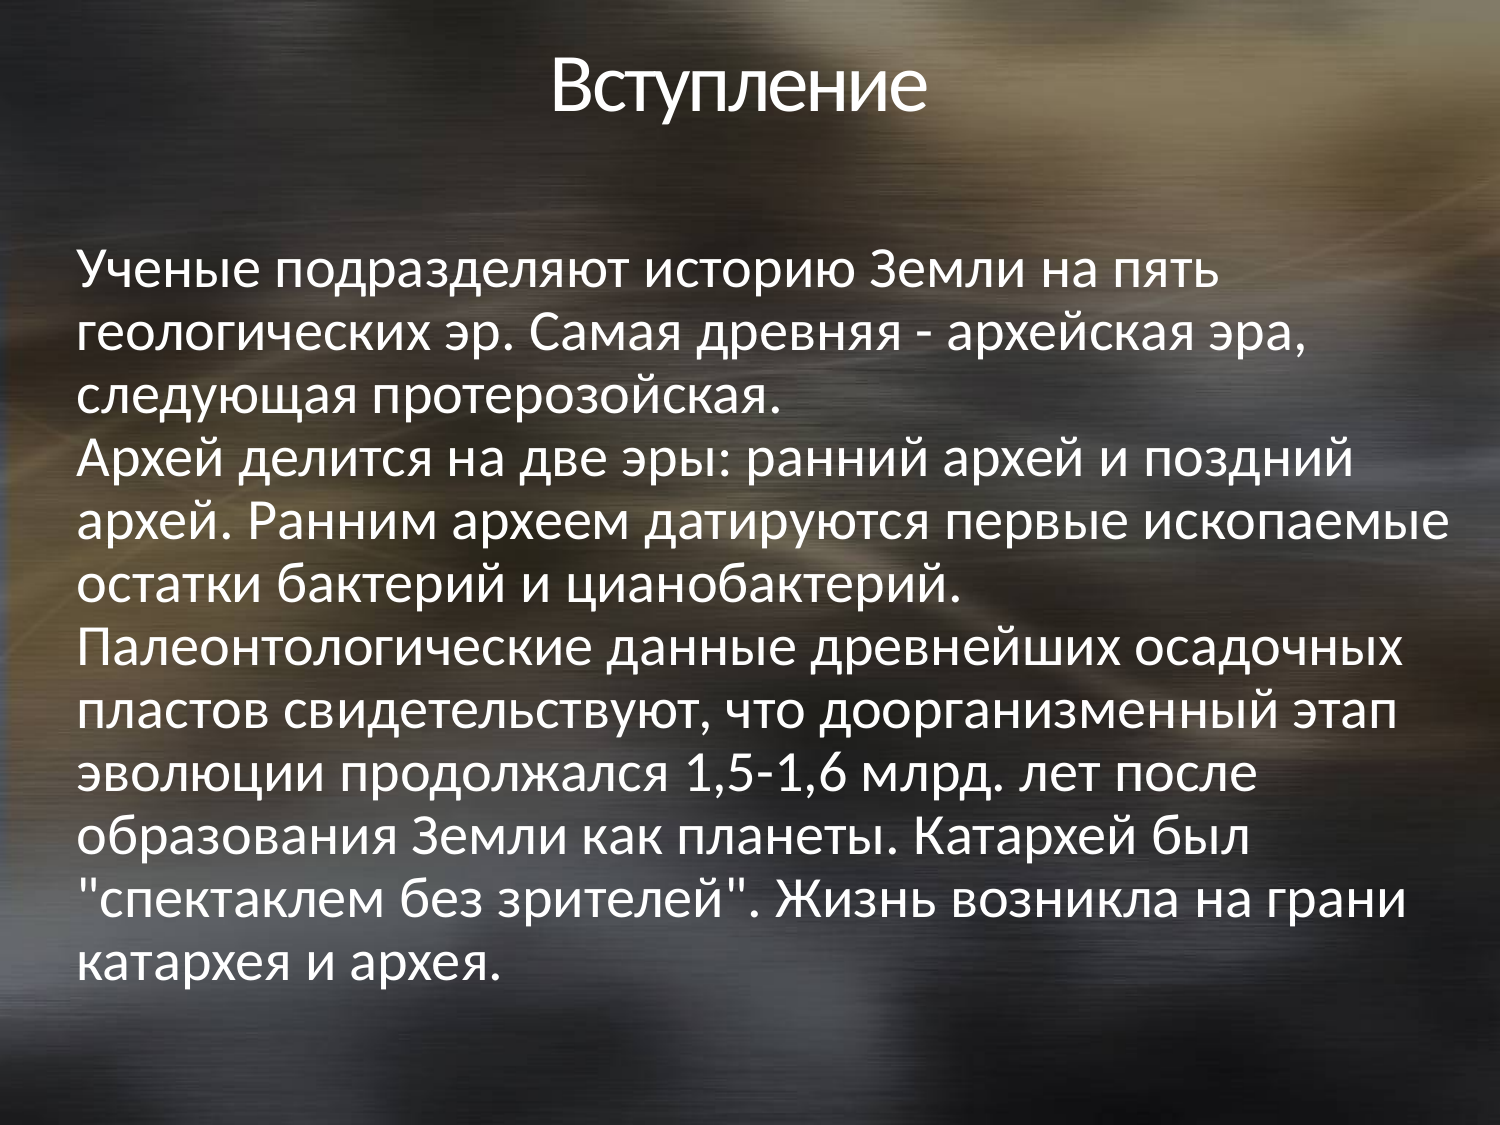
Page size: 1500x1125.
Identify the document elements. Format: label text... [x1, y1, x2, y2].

picture [0, 0, 1500, 1125]
title Вступление [549, 0, 938, 169]
subtitle Ученые подразделяют историю Земли на пять геологических эр. Самая древняя - архейская эра, следующая протерозойская. Архей делится на две эры: ранний архей и поздний архей. Ранним археем датируются первые ископаемые остатки бактерий и цианобактерий. Палеонтологические данные древнейших осадочных пластов свидетельствуют, что доорганизменный этап эволюции продолжался 1,5-1,6 млрд. лет после образования Земли как планеты. Катархей был "спектаклем без зрителей". Жизнь возникла на грани катархея и архея. [76, 237, 1463, 1038]
